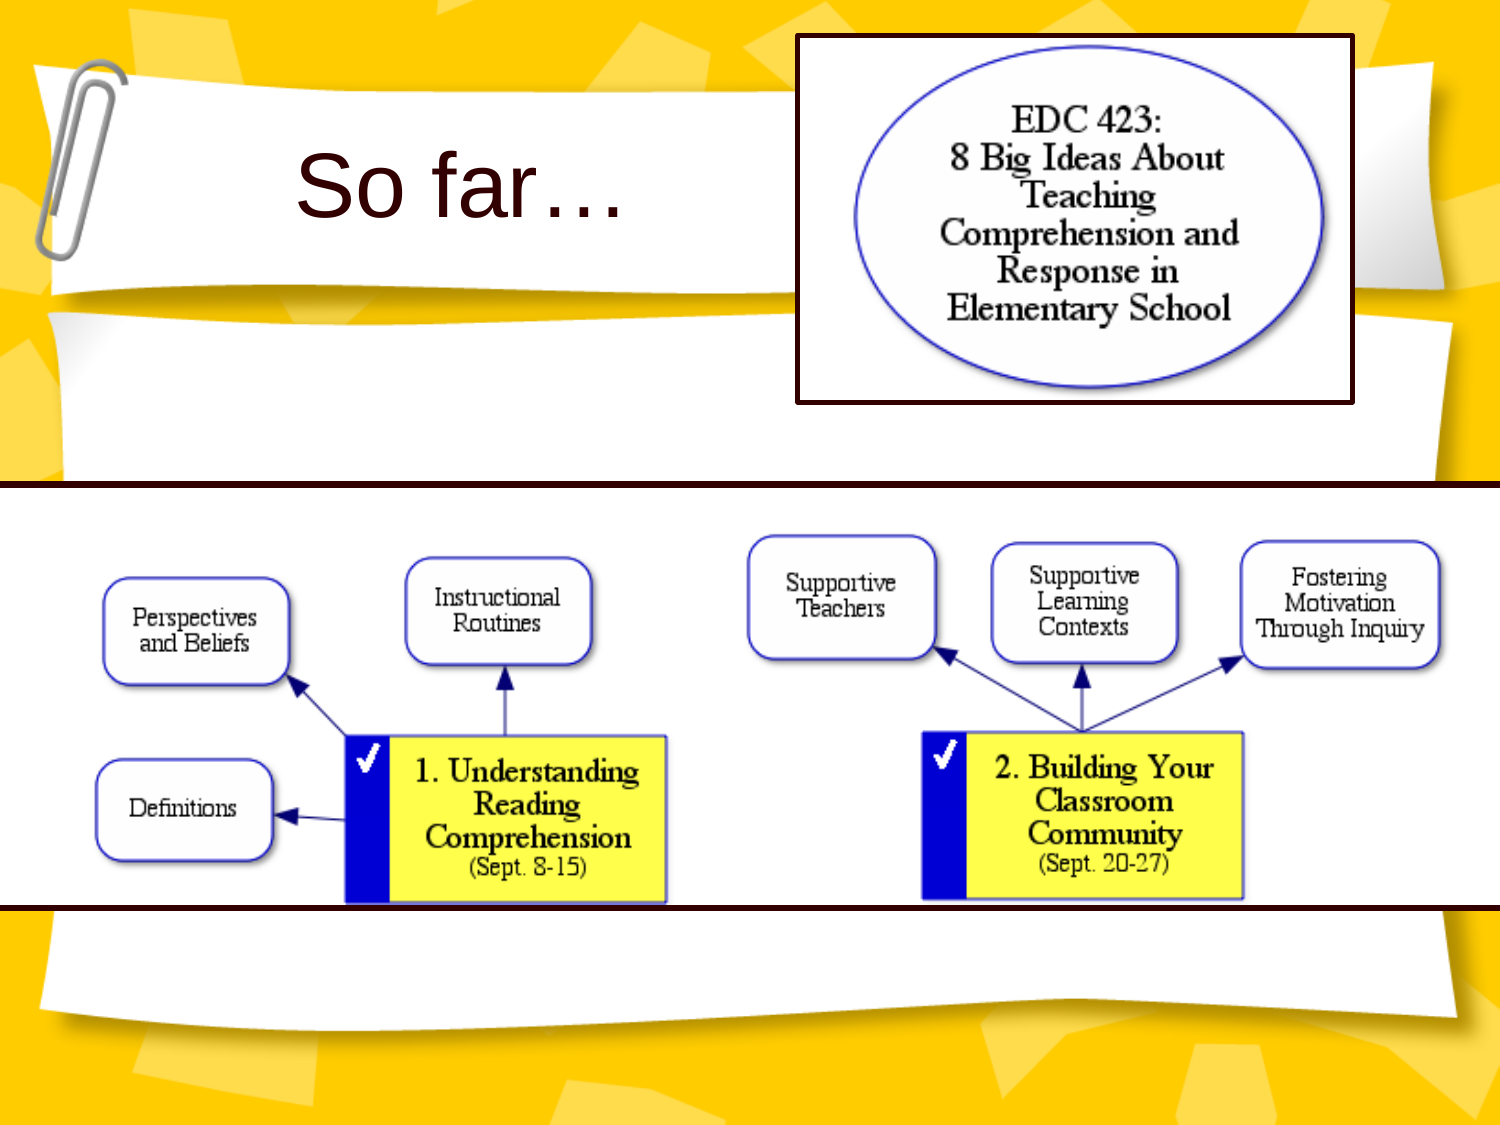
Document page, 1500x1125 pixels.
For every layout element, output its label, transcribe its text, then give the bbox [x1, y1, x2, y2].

picture [0, 911, 1500, 1125]
picture [0, 487, 1500, 906]
title So far… [112, 87, 794, 276]
picture [0, 0, 1500, 481]
